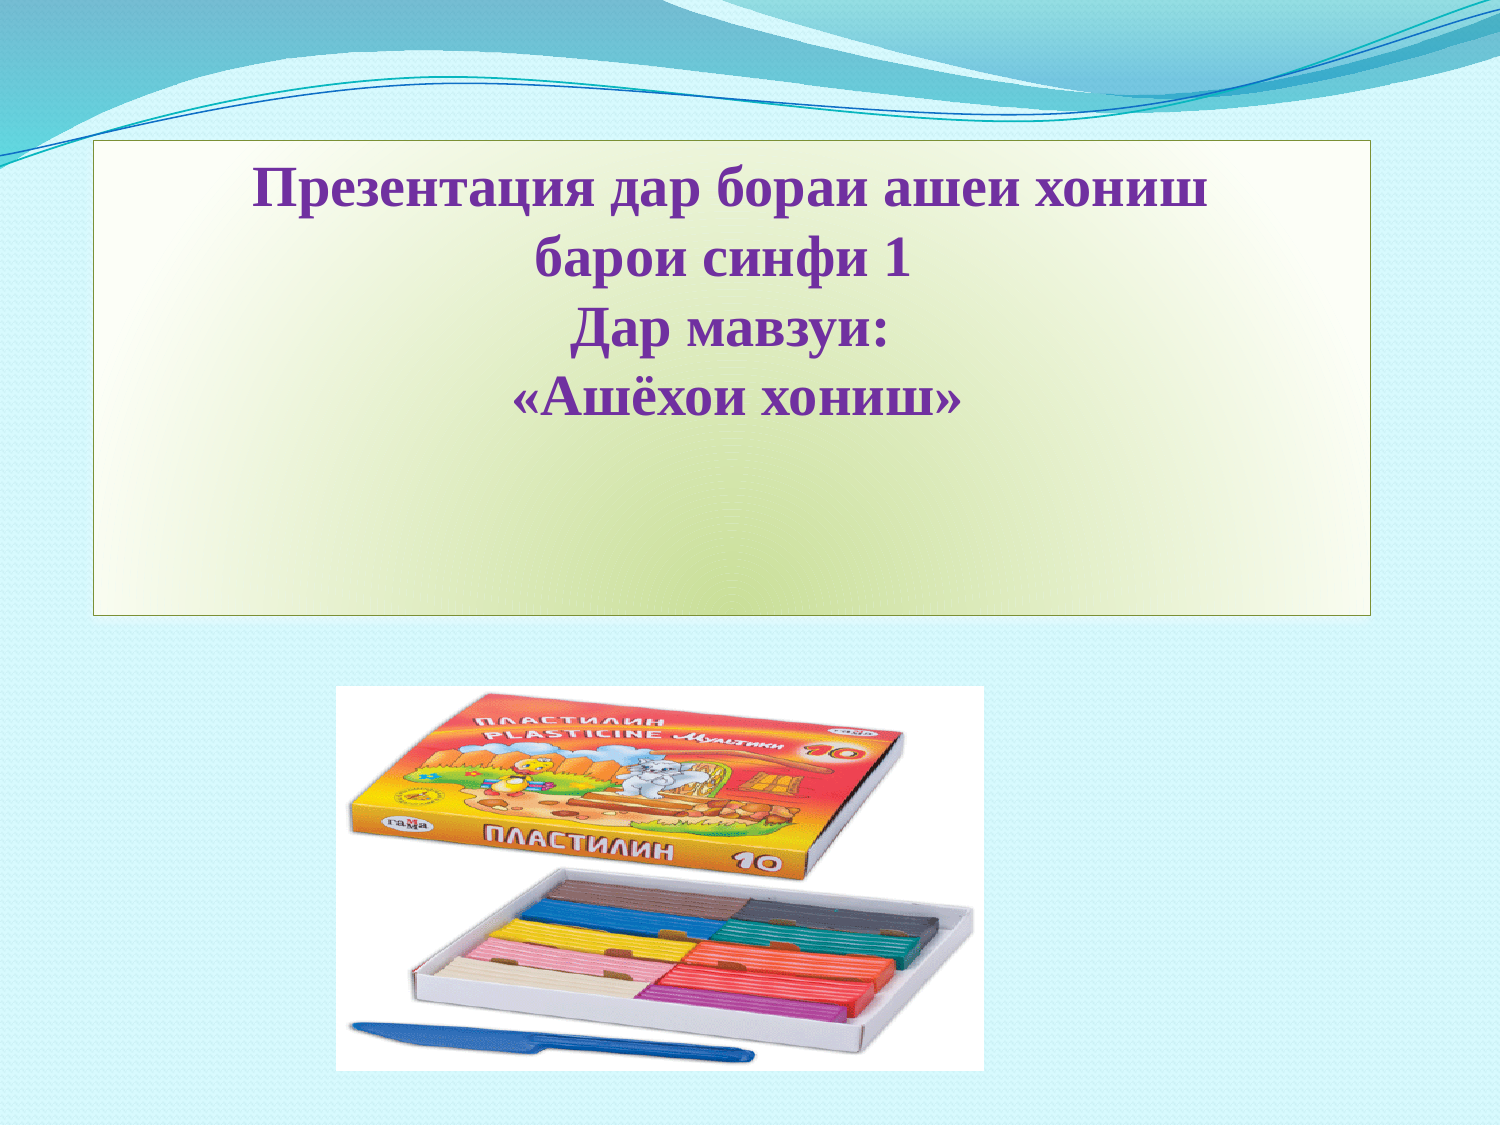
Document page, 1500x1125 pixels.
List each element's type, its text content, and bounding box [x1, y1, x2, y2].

picture [336, 686, 984, 1071]
subtitle Презентация дар бораи ашеи хониш барои синфи 1 Дар мавзуи: «Ашёхои хониш» [93, 140, 1371, 616]
